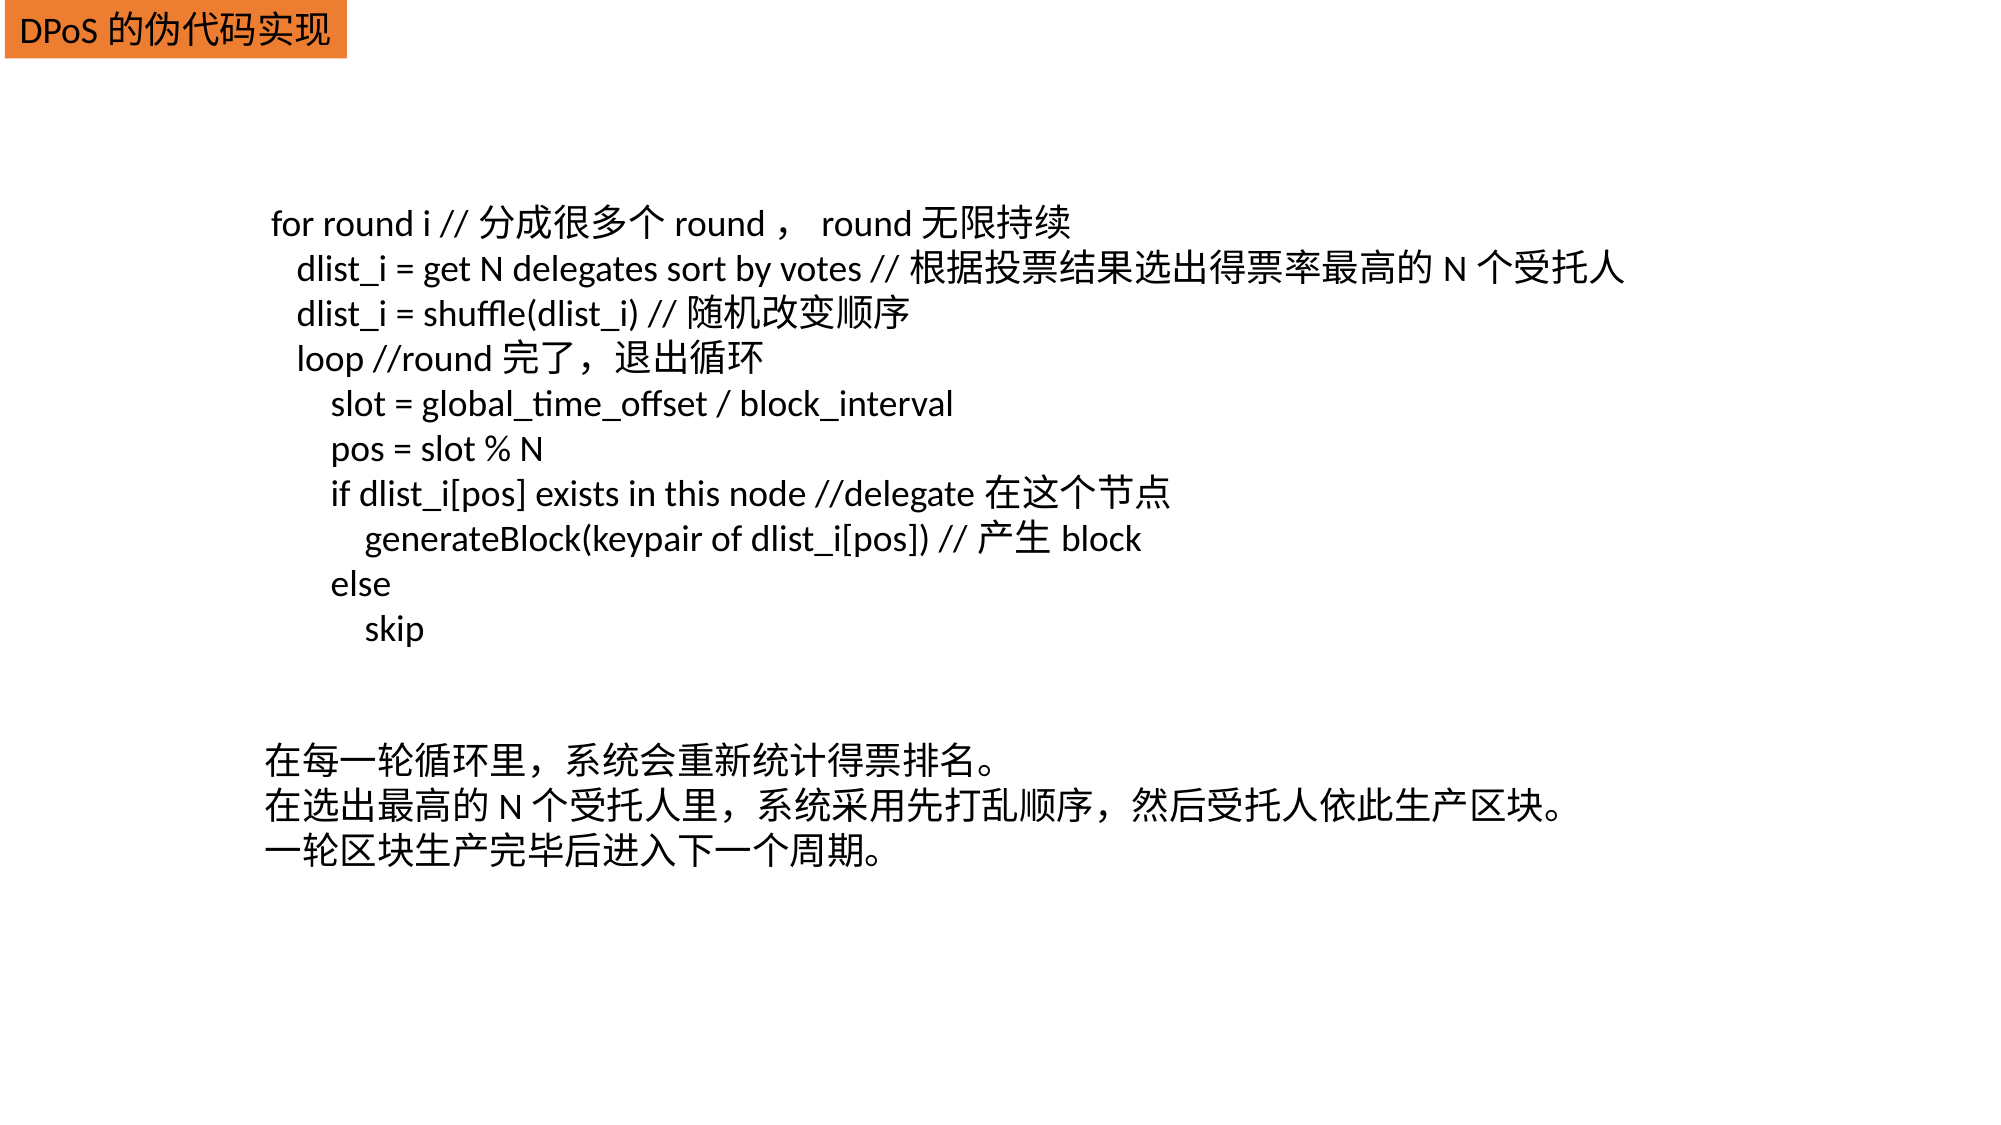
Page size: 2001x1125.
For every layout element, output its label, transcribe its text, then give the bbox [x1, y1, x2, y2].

text_box 在每一轮循环里，系统会重新统计得票排名。 在选出最高的N个受托人里，系统采用先打乱顺序，然后受托人依此生产区块。 一轮区块生产完毕后进入下一个周期。 [249, 729, 1781, 880]
text_box DPoS的伪代码实现 [4, 0, 347, 59]
text_box for round i //分成很多个round，round无限持续 dlist_i = get N delegates sort by votes //根据投票结果选出得票率最高的N个受托人 dlist_i = shuffle(dlist_i) //随机改变顺序 loop //round完了，退出循环 slot = global_time_offset / block_interval pos = slot % N if dlist_i[pos] exists in this node //delegate在这个节点 generateBlock(keypair of dlist_i[pos]) //产生block else skip [256, 191, 1799, 657]
